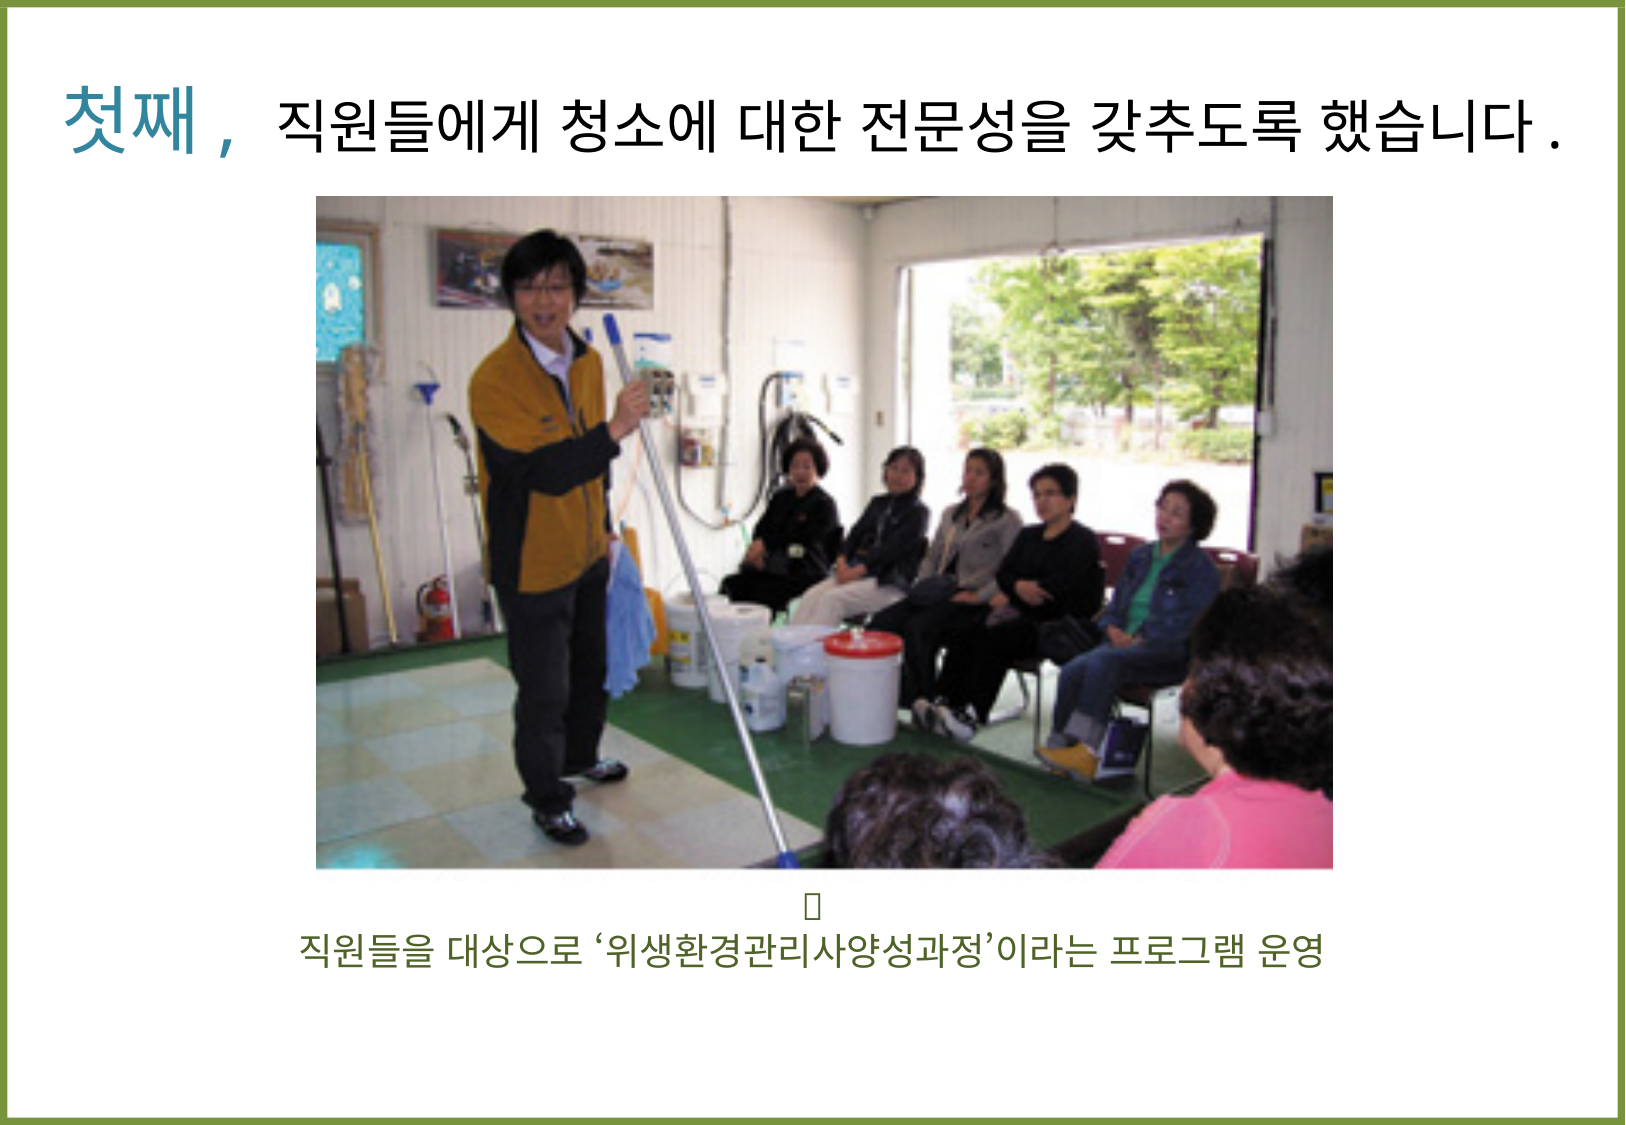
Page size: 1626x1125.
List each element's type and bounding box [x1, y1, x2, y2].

text_box [0, 0, 1625, 195]
text_box [0, 1041, 1625, 1125]
text_box [0, 195, 1625, 1035]
